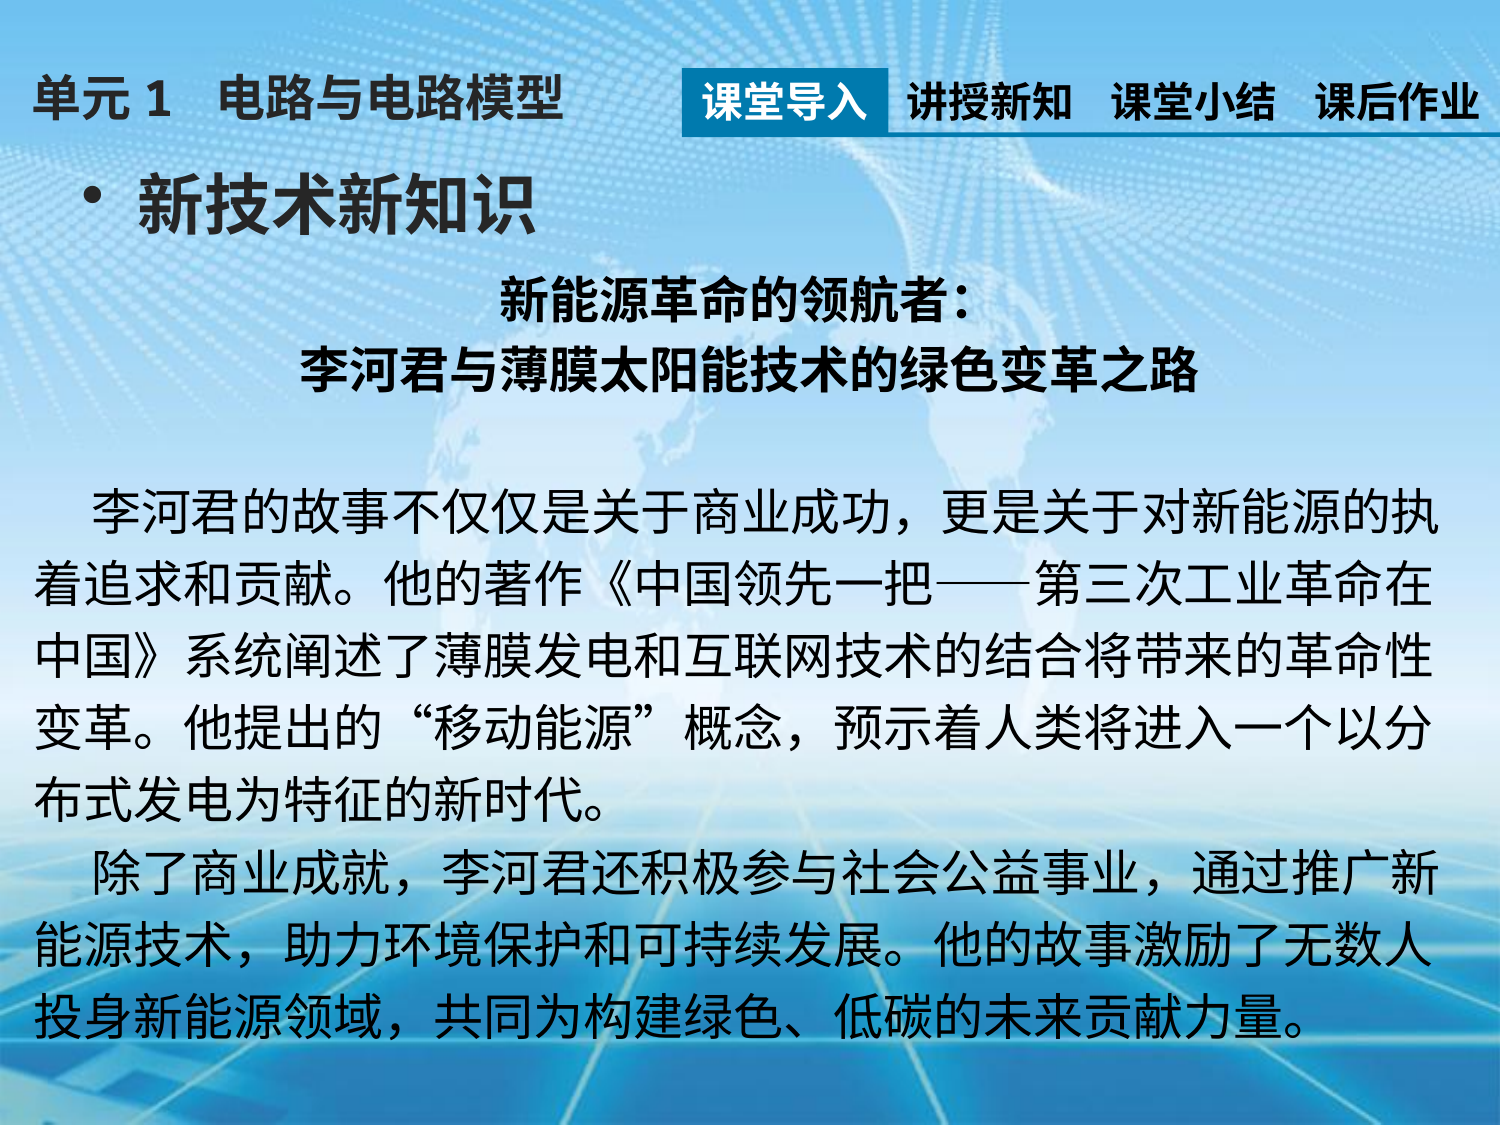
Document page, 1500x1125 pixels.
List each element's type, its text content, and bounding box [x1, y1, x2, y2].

text_box 新技术新知识 [66, 155, 1417, 260]
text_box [16, 59, 1500, 135]
picture [0, 0, 1500, 1125]
text_box 新能源革命的领航者： 李河君与薄膜太阳能技术的绿色变革之路 李河君的故事不仅仅是关于商业成功，更是关于对新能源的执着追求和贡献。他的著作《中国领先一把——第三次工业革命在中国》系统阐述了薄膜发电和互联网技术的结合将带来的革命性变革。他提出的“移动能源”概念，预示着人类将进入一个以分布式发电为特征的新时代。 除了商业成就，李河君还积极参与社会公益事业，通过推广新能源技术，助力环境保护和可持续发展。他的故事激励了无数人投身新能源领域，共同为构建绿色、低碳的未来贡献力量。 [19, 260, 1480, 1017]
